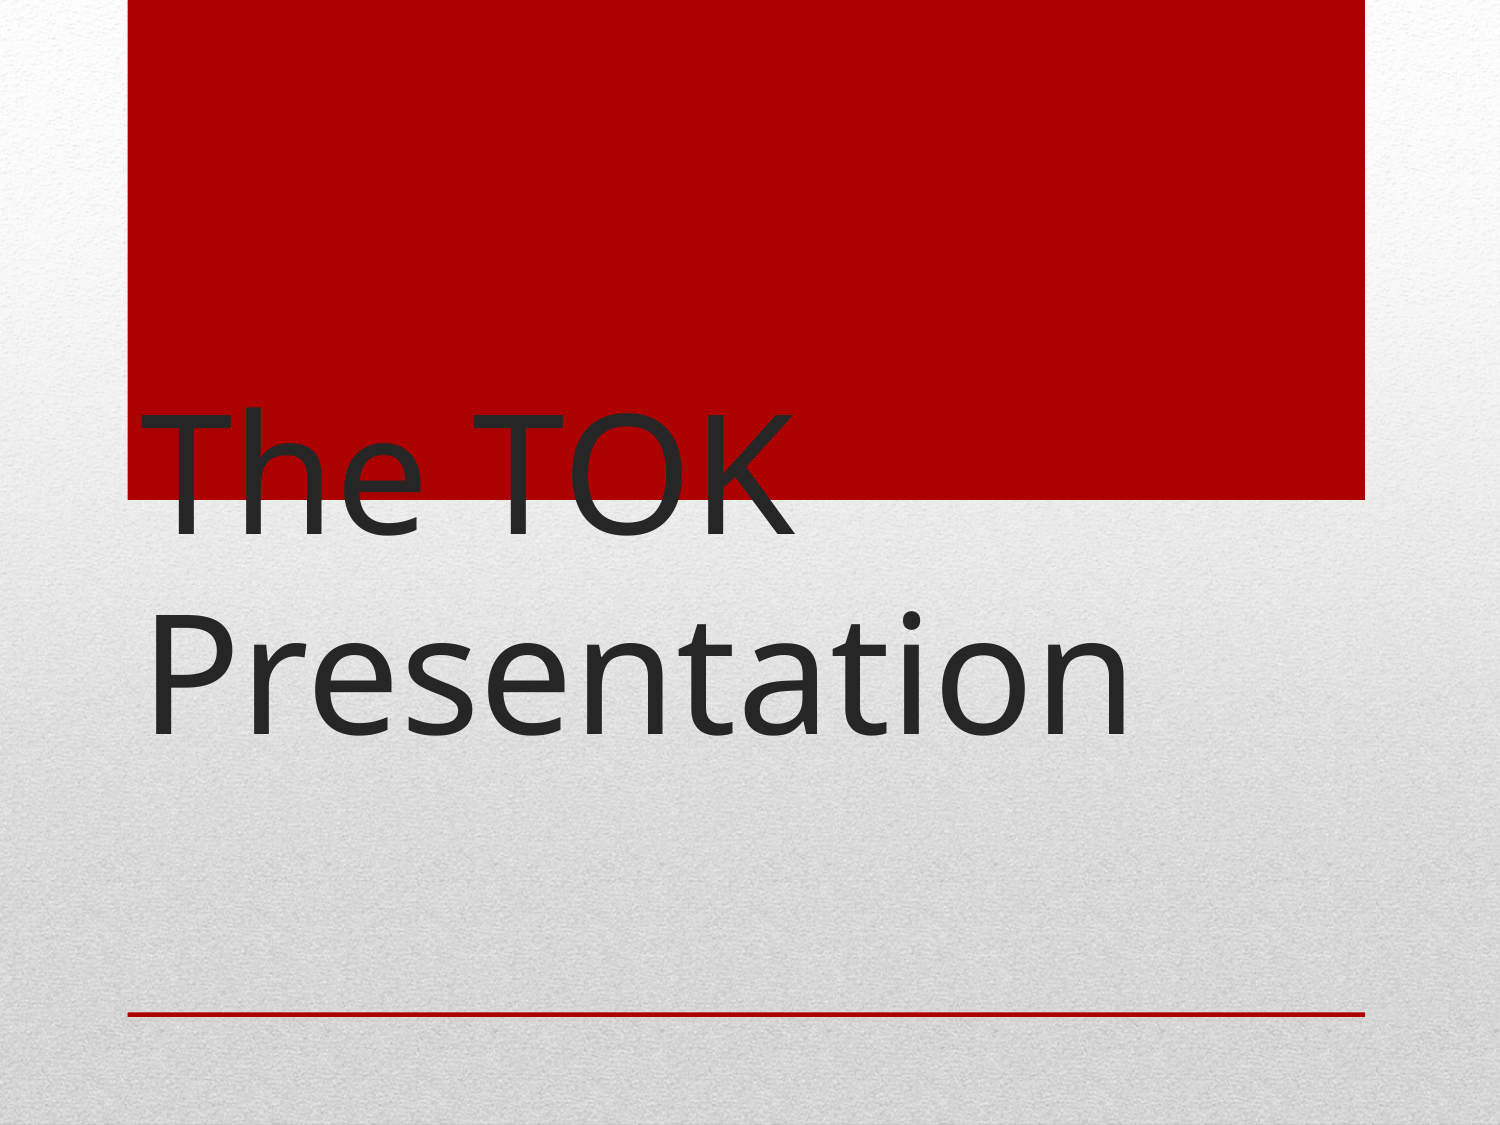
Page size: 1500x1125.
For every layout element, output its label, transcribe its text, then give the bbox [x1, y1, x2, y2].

title The TOK Presentation [125, 525, 1363, 775]
